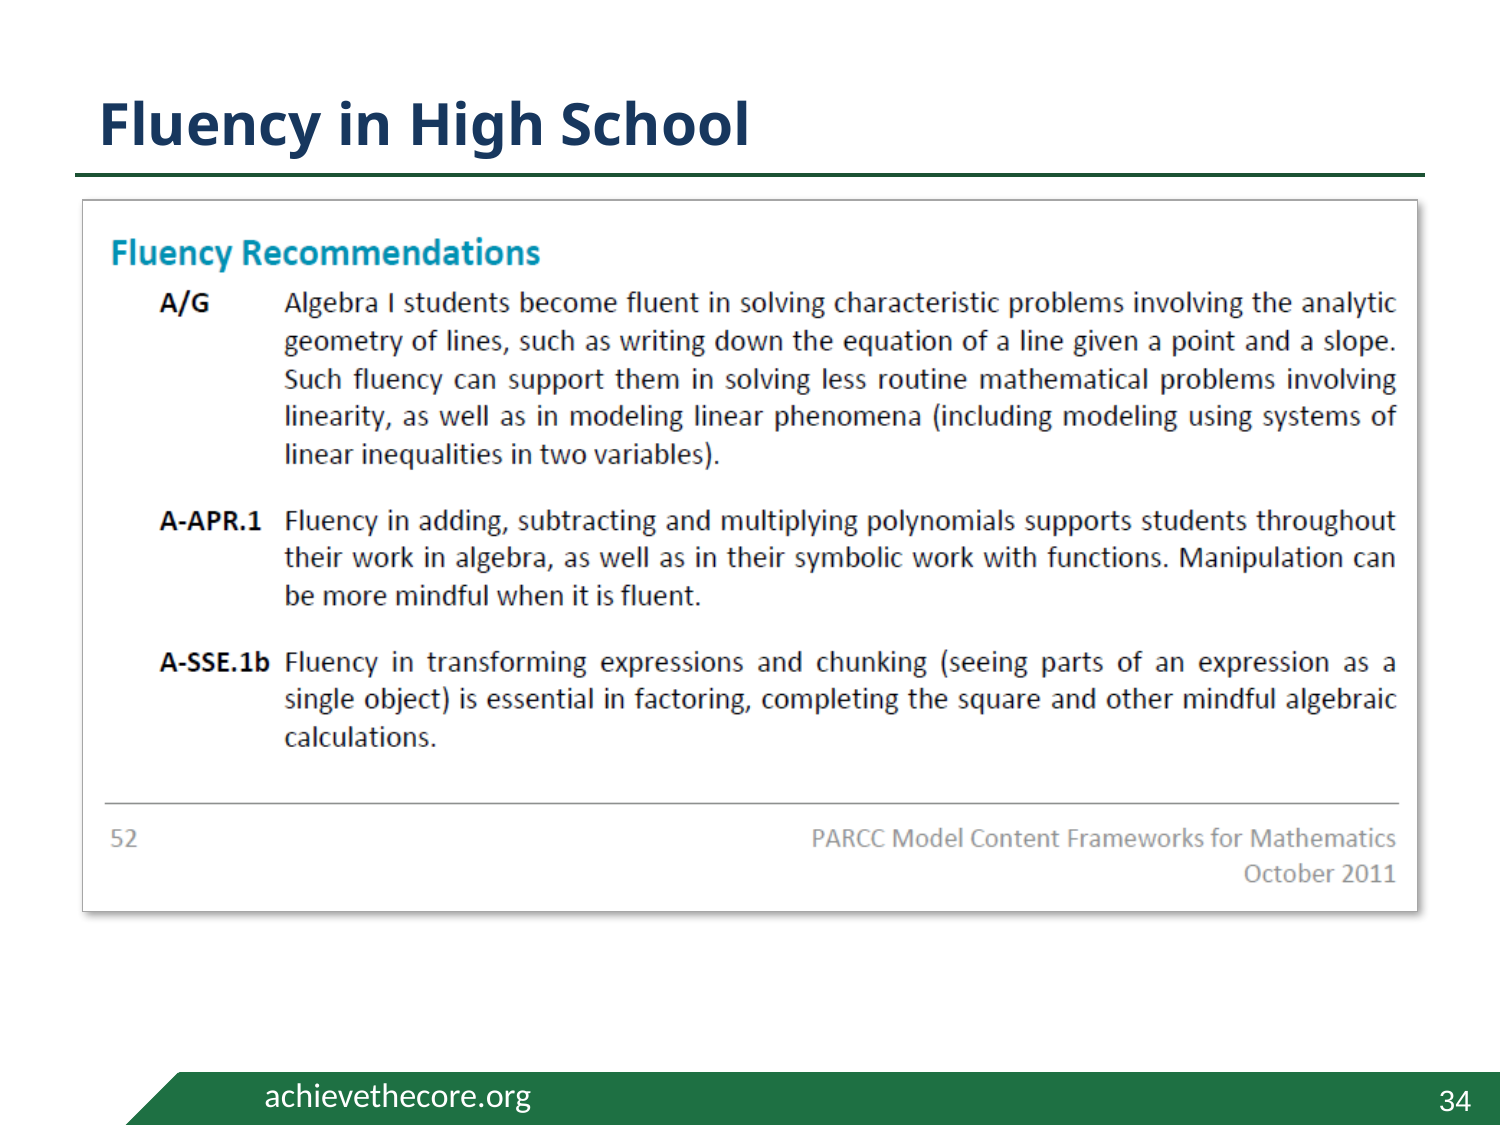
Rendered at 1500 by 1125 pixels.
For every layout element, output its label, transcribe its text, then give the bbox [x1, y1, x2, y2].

slide_number 34 [1136, 1073, 1487, 1125]
text_box [82, 200, 1418, 912]
title Fluency in High School [83, 21, 1434, 224]
